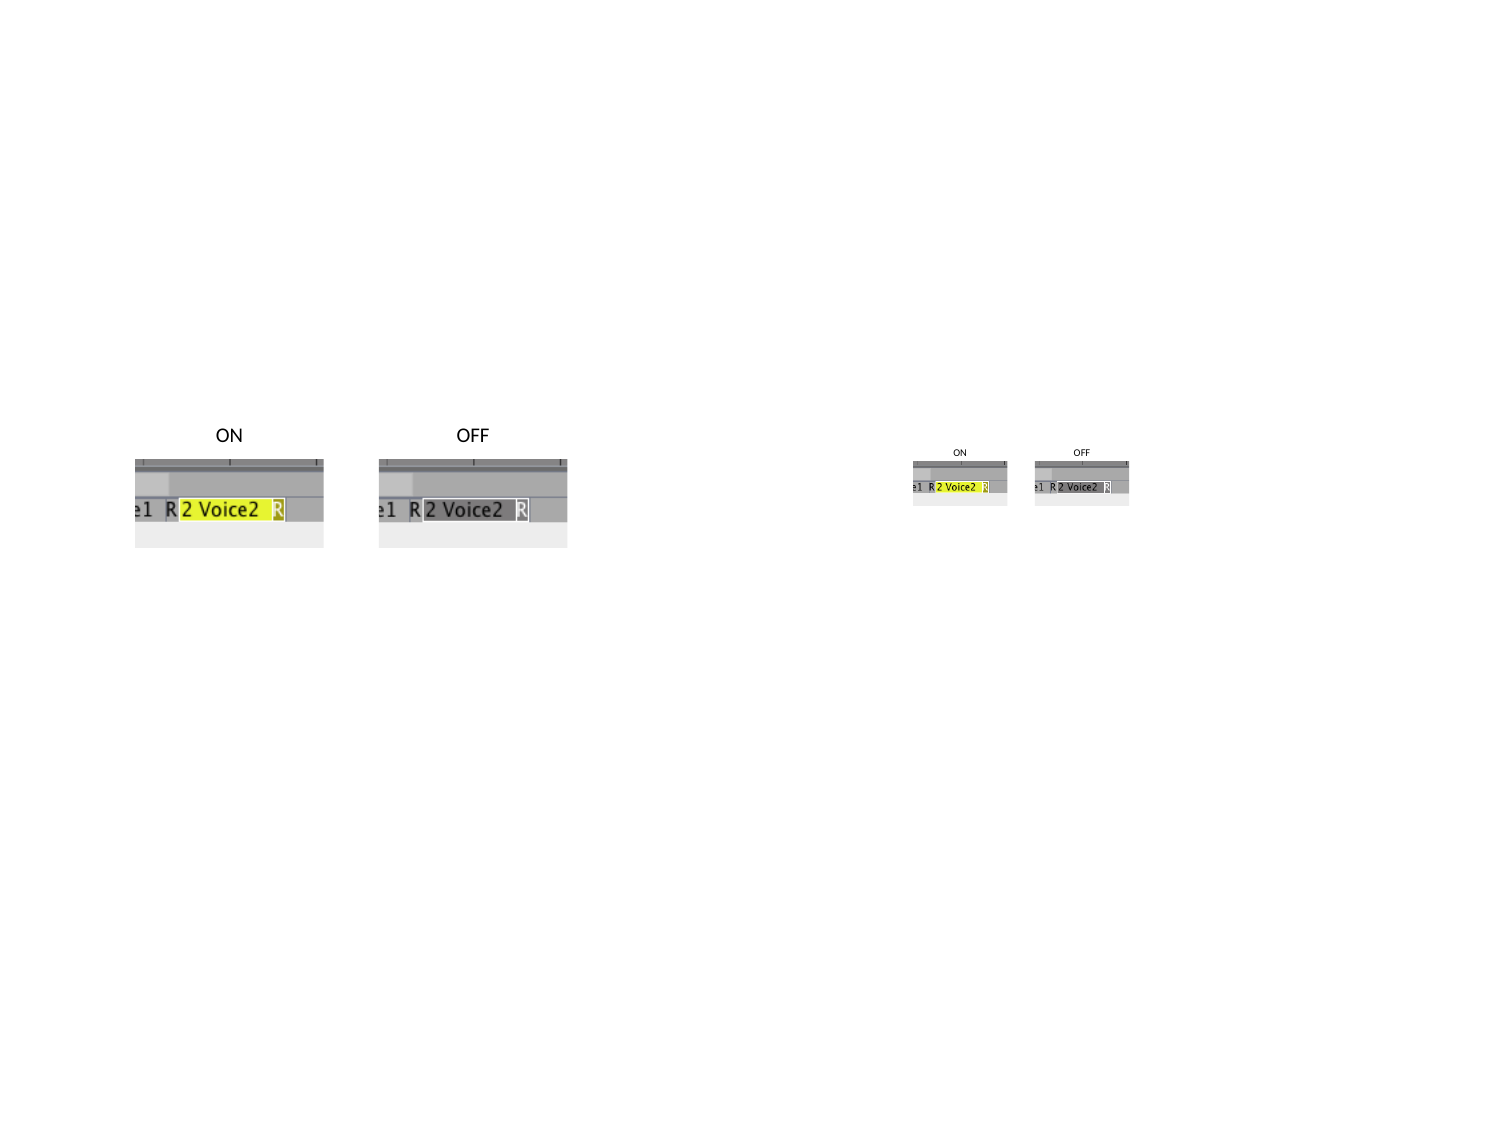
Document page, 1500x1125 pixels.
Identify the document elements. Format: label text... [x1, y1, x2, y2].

picture [378, 459, 568, 548]
text_box ON [180, 413, 279, 458]
text_box OFF [423, 413, 523, 458]
text_box ON [935, 438, 985, 460]
picture [912, 461, 1008, 506]
picture [134, 459, 325, 548]
picture [1034, 461, 1130, 506]
text_box OFF [1057, 438, 1107, 460]
